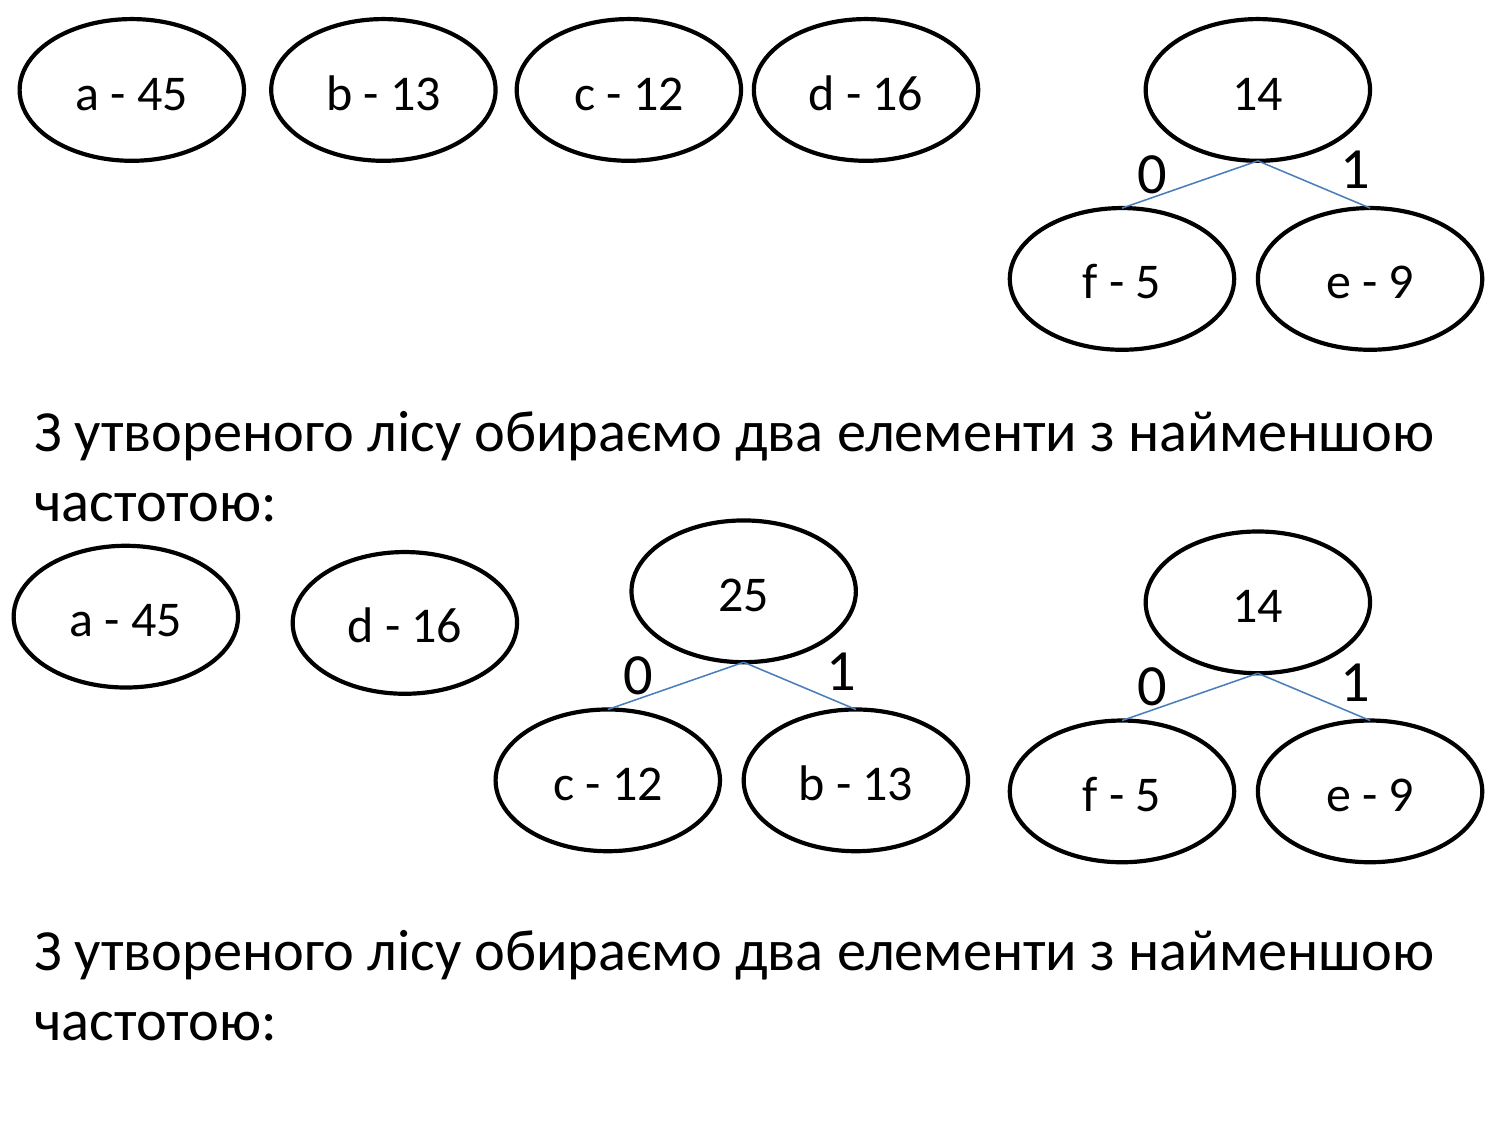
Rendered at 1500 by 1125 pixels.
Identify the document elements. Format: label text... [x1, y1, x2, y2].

text_box b - 13 [269, 16, 498, 163]
text_box а - 45 [11, 543, 241, 690]
text_box c - 12 [514, 16, 744, 163]
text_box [1009, 18, 1483, 351]
text_box d - 16 [290, 549, 490, 696]
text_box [1009, 531, 1483, 863]
text_box З утвореного лісу обираємо два елементи з найменшою частотою: [19, 905, 1483, 1060]
text_box d - 16 [751, 16, 981, 163]
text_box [495, 520, 969, 852]
text_box а - 45 [17, 16, 247, 163]
text_box З утвореного лісу обираємо два елементи з найменшою частотою: [19, 385, 1483, 540]
